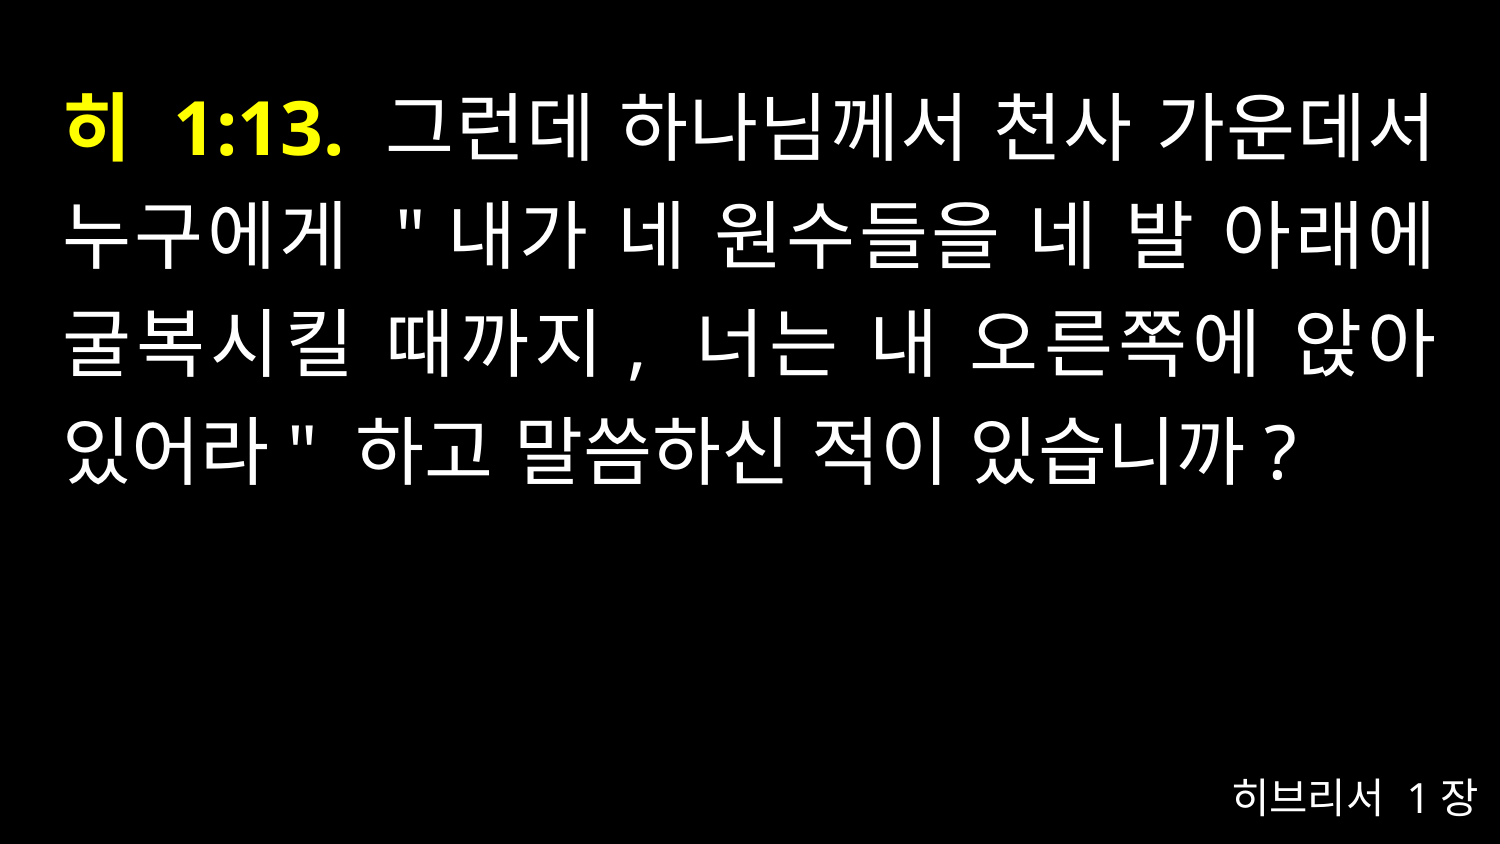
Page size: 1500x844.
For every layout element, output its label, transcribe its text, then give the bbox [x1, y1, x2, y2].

title 히 1:13. 그런데 하나님께서 천사 가운데서 누구에게 "내가 네 원수들을 네 발 아래에 굴복시킬 때까지, 너는 내 오른쪽에 앉아 있어라" 하고 말씀하신 적이 있습니까? [0, 0, 1500, 844]
subtitle 히브리서 1장 [916, 770, 1500, 844]
